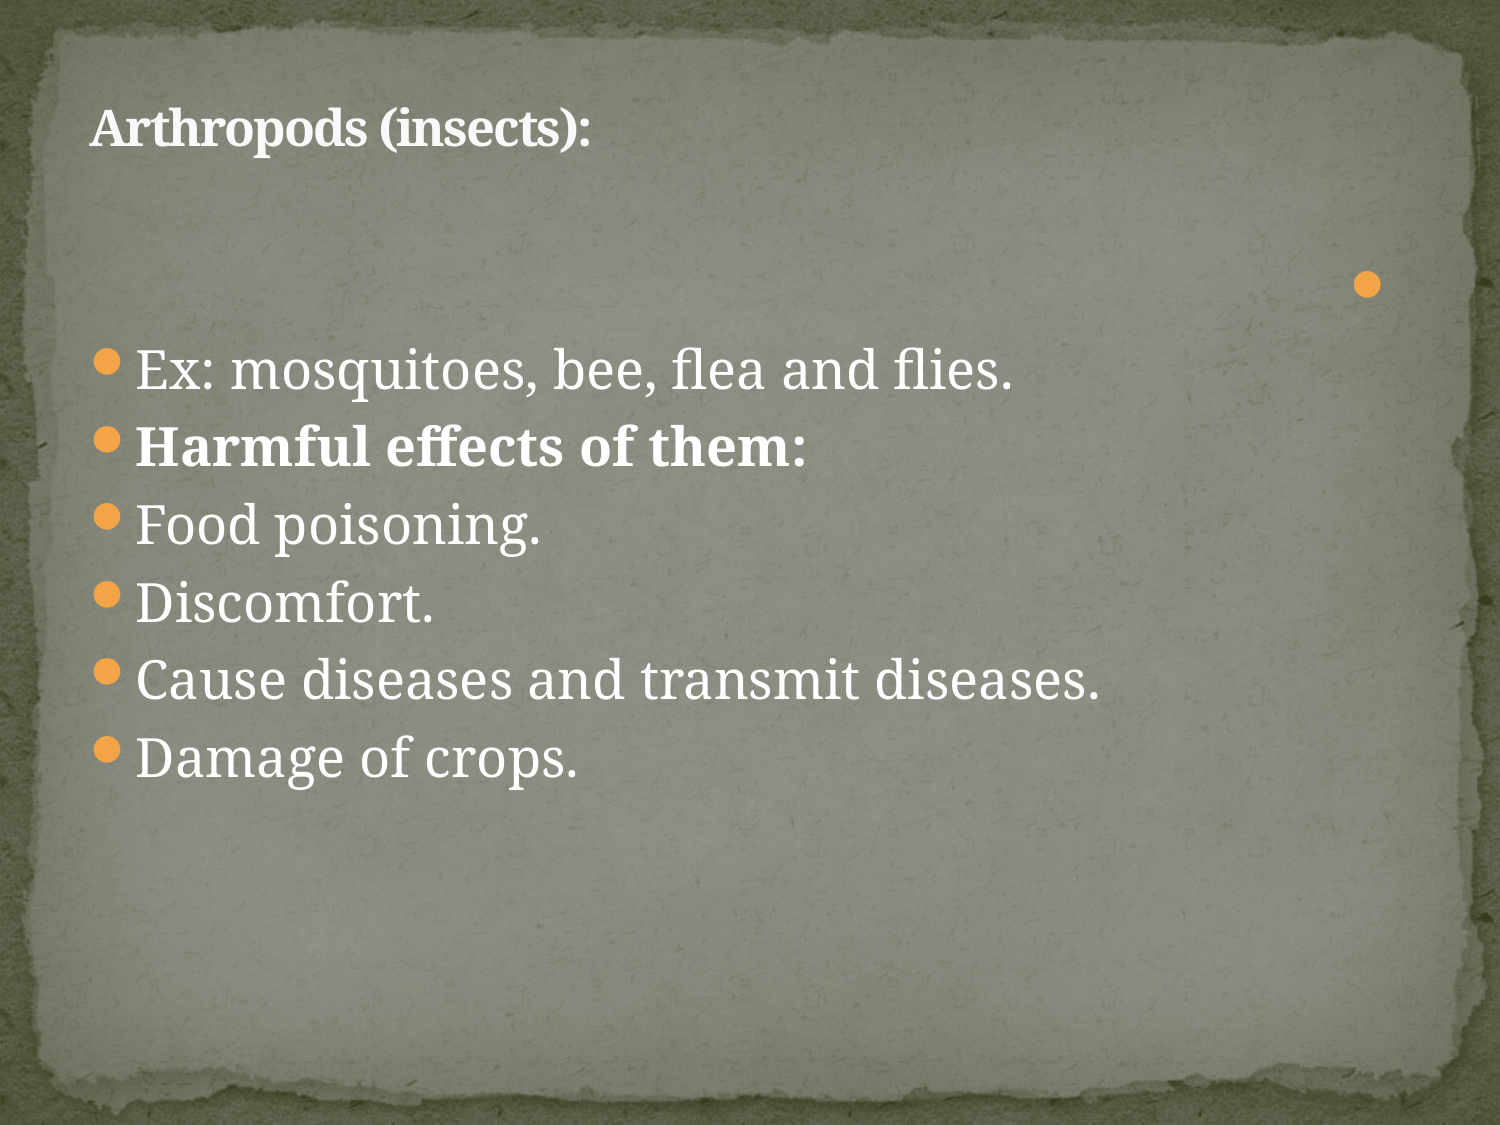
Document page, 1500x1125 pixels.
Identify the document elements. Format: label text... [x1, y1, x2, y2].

title Arthropods (insects): [74, 24, 1425, 225]
list Ex: mosquitoes, bee, flea and flies. Harmful effects of them: Food poisoning. Discomfort. Cause diseases and transmit diseases. Damage of crops. [75, 249, 1425, 1000]
